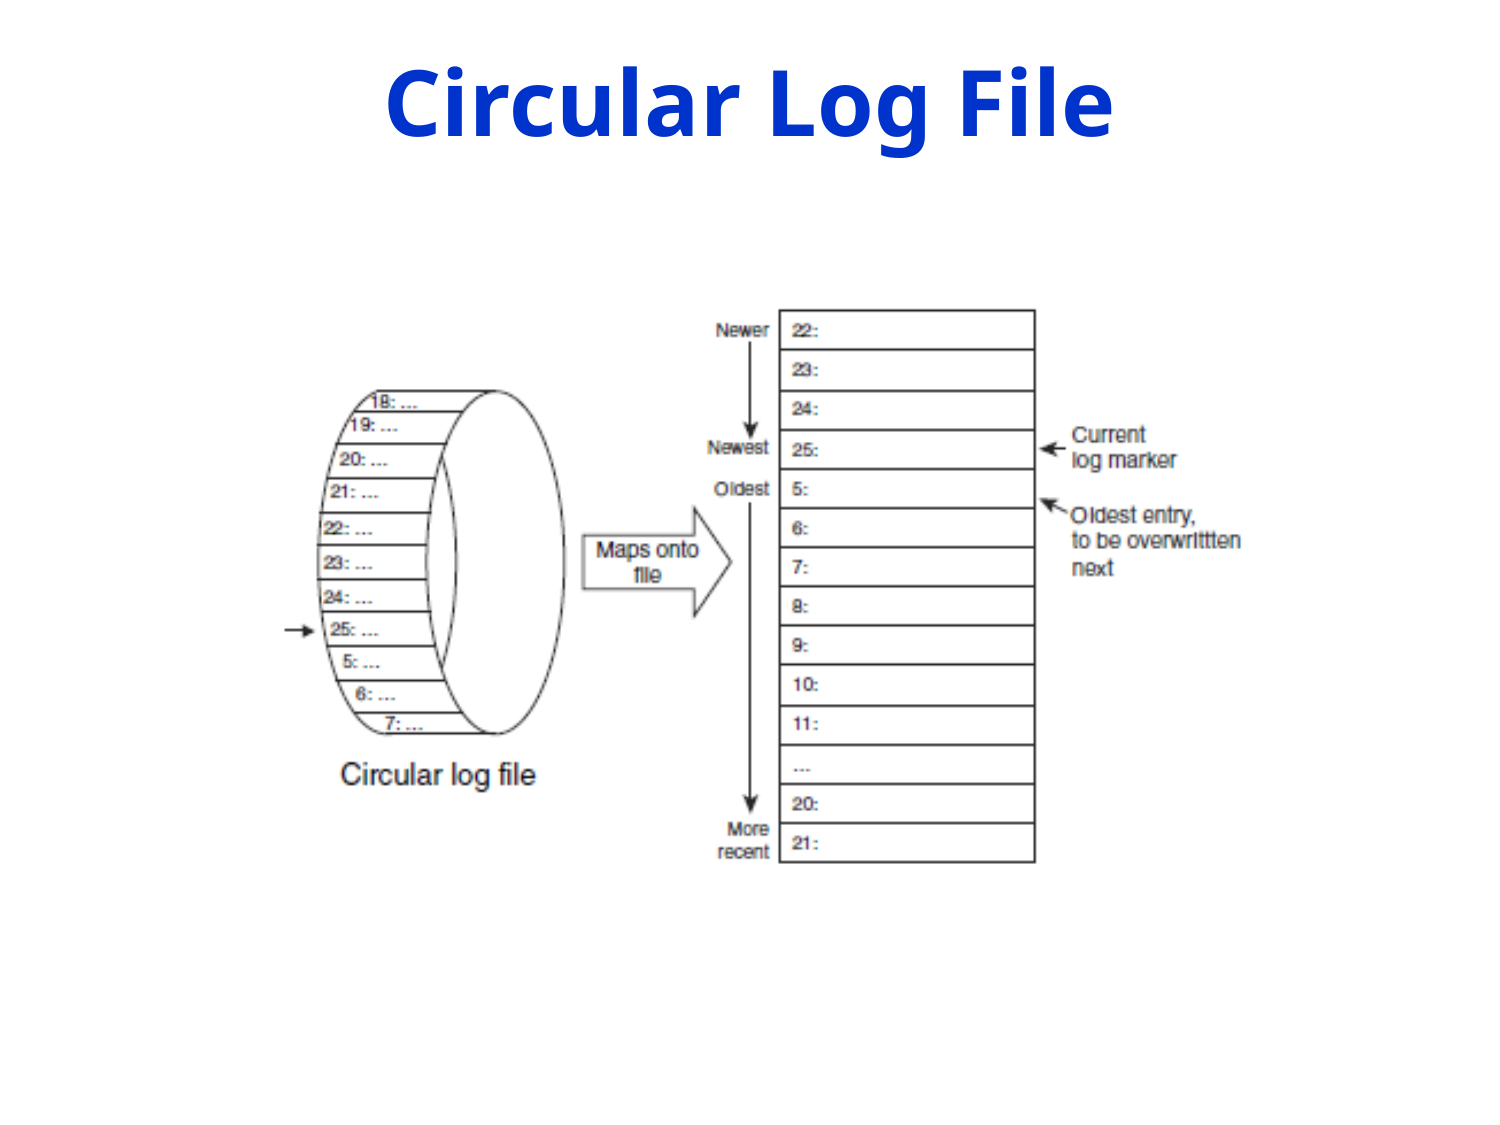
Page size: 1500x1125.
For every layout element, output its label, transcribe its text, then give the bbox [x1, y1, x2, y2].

title Circular Log File [0, 24, 1500, 175]
picture [237, 287, 1261, 900]
